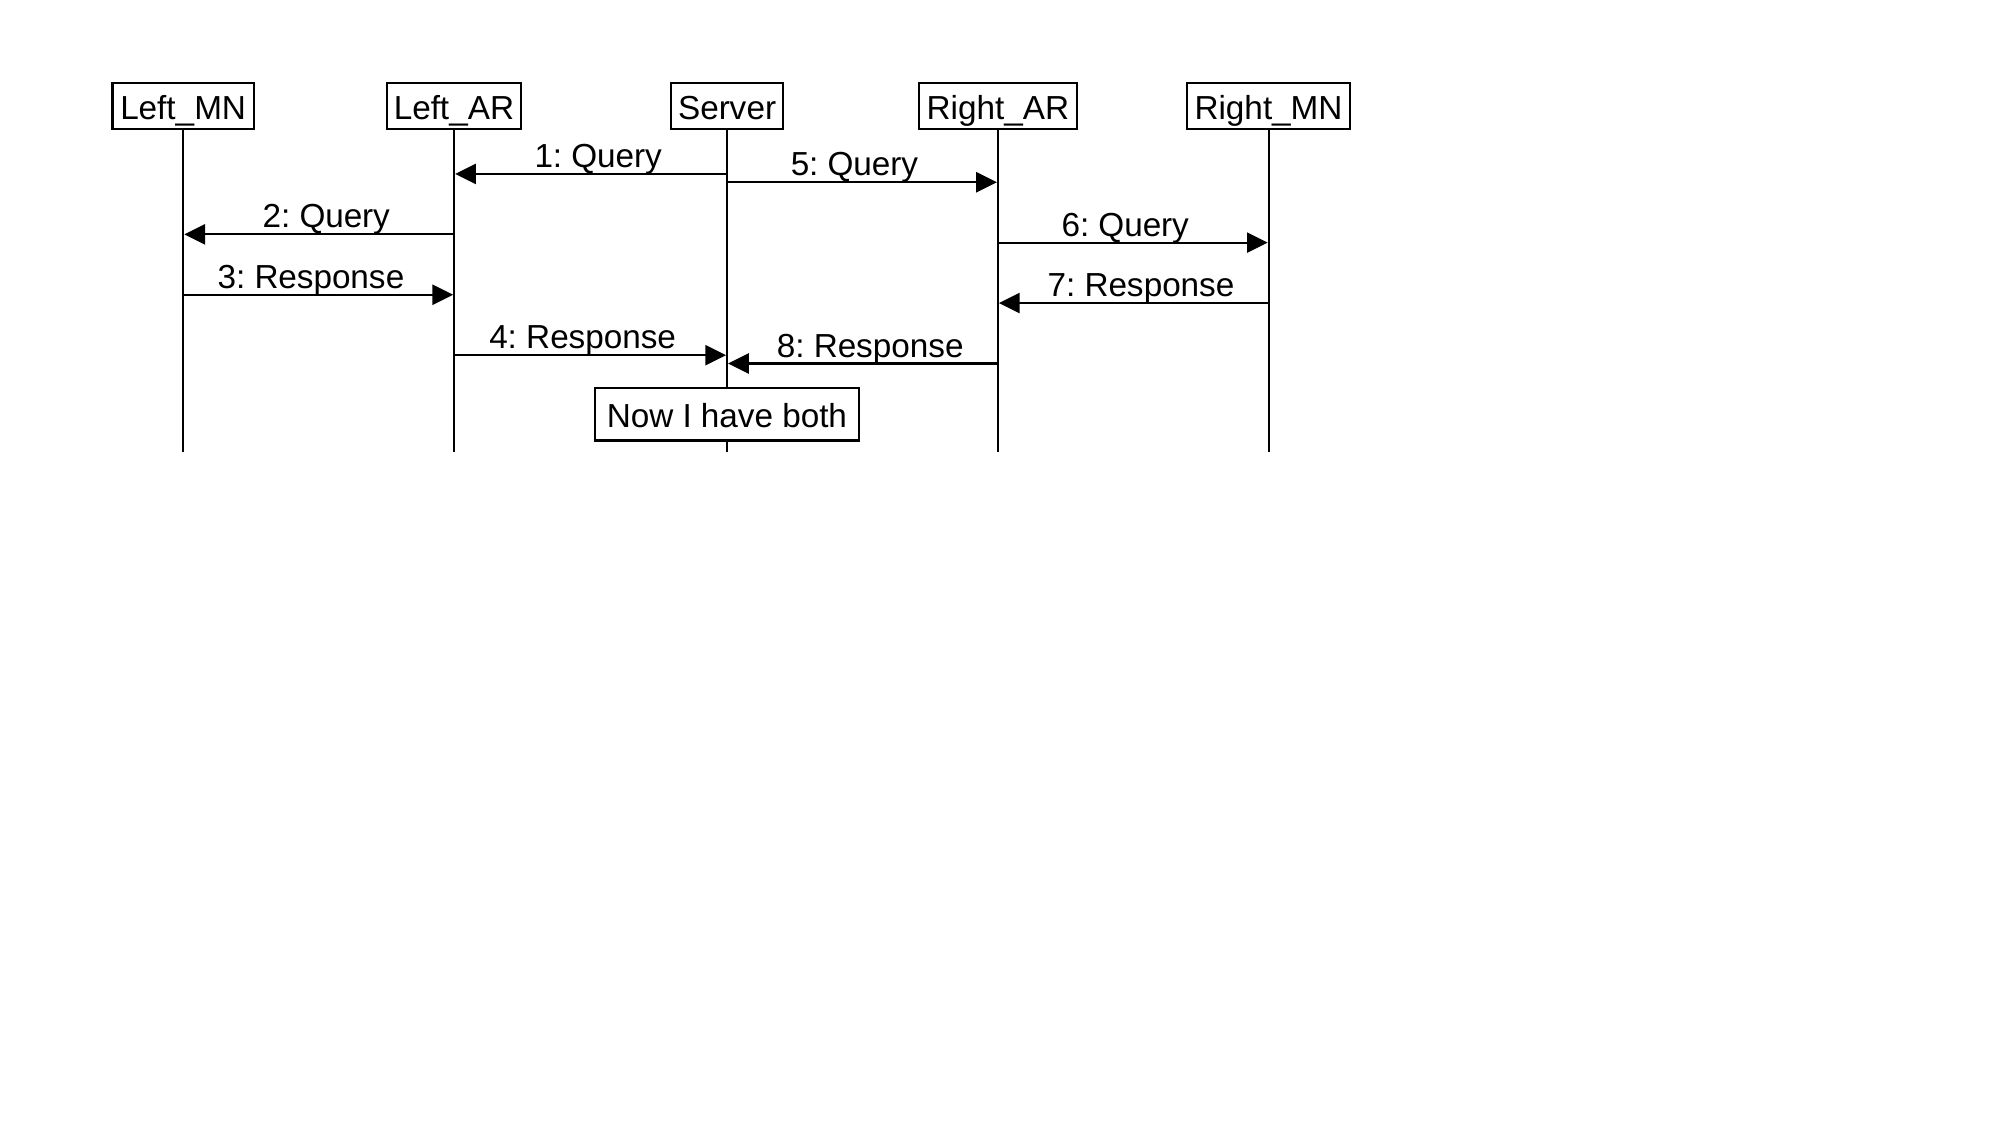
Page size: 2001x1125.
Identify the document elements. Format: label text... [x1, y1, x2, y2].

text_box 1: Query [532, 135, 665, 173]
text_box 5: Query [788, 143, 921, 181]
text_box 7: Response [1045, 264, 1237, 302]
text_box Server [670, 83, 784, 130]
text_box Right_AR [918, 83, 1078, 130]
text_box Left_MN [112, 83, 255, 130]
text_box 2: Query [260, 195, 393, 233]
text_box 6: Query [1059, 204, 1192, 242]
text_box Left_AR [387, 83, 521, 130]
text_box Now I have both [595, 388, 859, 441]
text_box 4: Response [487, 316, 679, 354]
text_box [74, 74, 1390, 453]
text_box 8: Response [774, 324, 966, 362]
text_box 3: Response [215, 256, 407, 294]
text_box Right_MN [1187, 83, 1350, 130]
